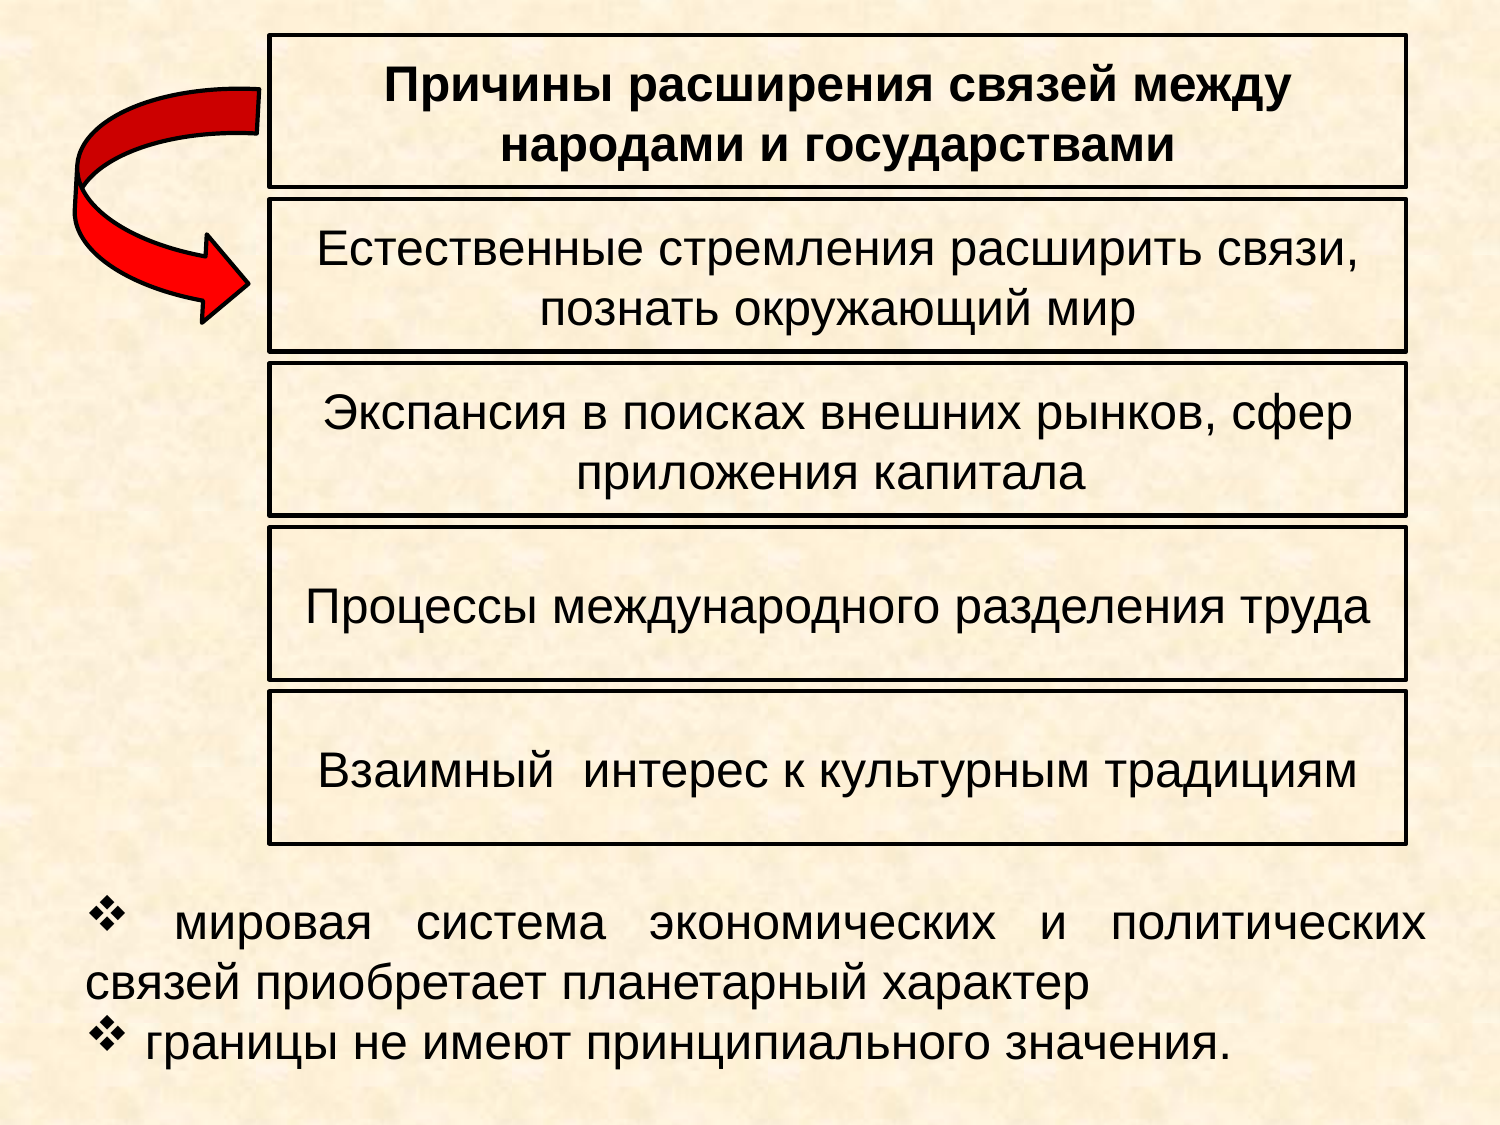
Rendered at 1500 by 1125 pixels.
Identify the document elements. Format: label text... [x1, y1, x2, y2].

text_box Естественные стремления расширить связи, познать окружающий мир [267, 197, 1408, 354]
text_box Причины расширения связей между народами и государствами [267, 33, 1408, 189]
text_box Экспансия в поисках внешних рынков, сфер приложения капитала [267, 361, 1408, 518]
picture [0, 0, 1500, 1125]
text_box [72, 86, 262, 325]
text_box Взаимный интерес к культурным традициям [267, 689, 1408, 846]
text_box мировая система экономических и политических связей приобретает планетарный характер границы не имеют принци­пиального значения. [70, 882, 1442, 1078]
text_box Процессы международного разделения труда [267, 525, 1408, 682]
